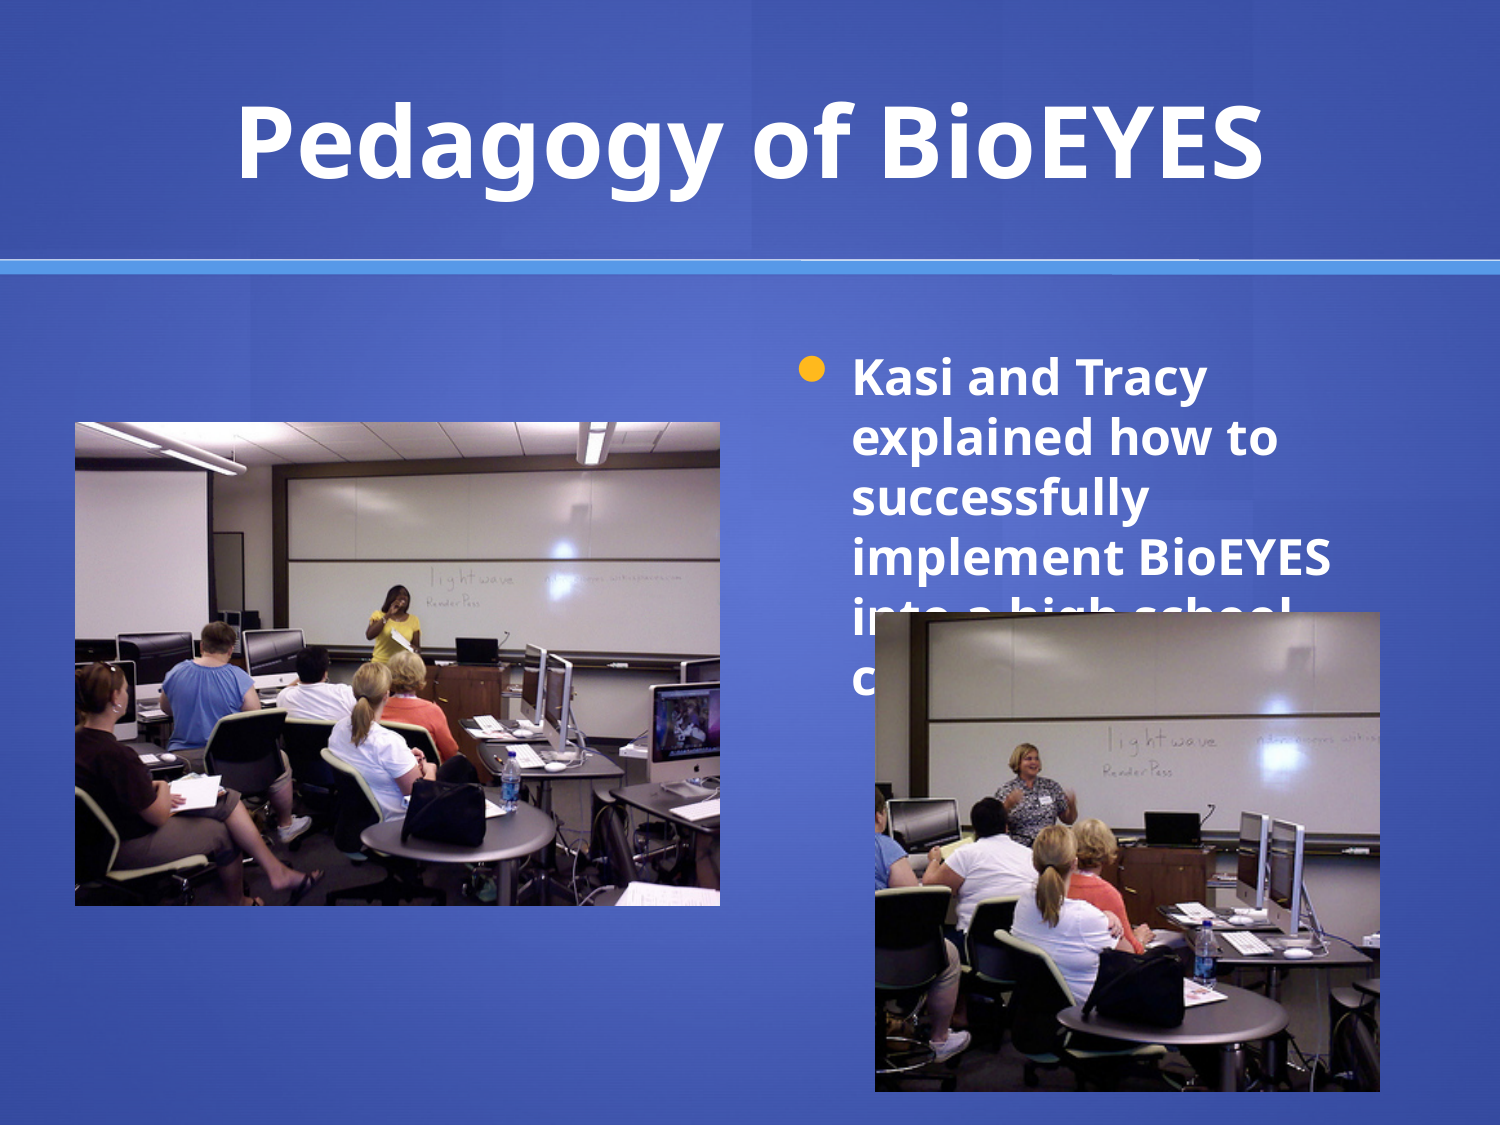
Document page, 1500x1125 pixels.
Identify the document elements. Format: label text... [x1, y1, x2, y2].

picture [873, 611, 1381, 1093]
list Kasi and Tracy explained how to successfully implement BioEYES into a high school classroom. [780, 337, 1425, 991]
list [73, 336, 721, 992]
title Pedagogy of BioEYES [75, 45, 1425, 233]
